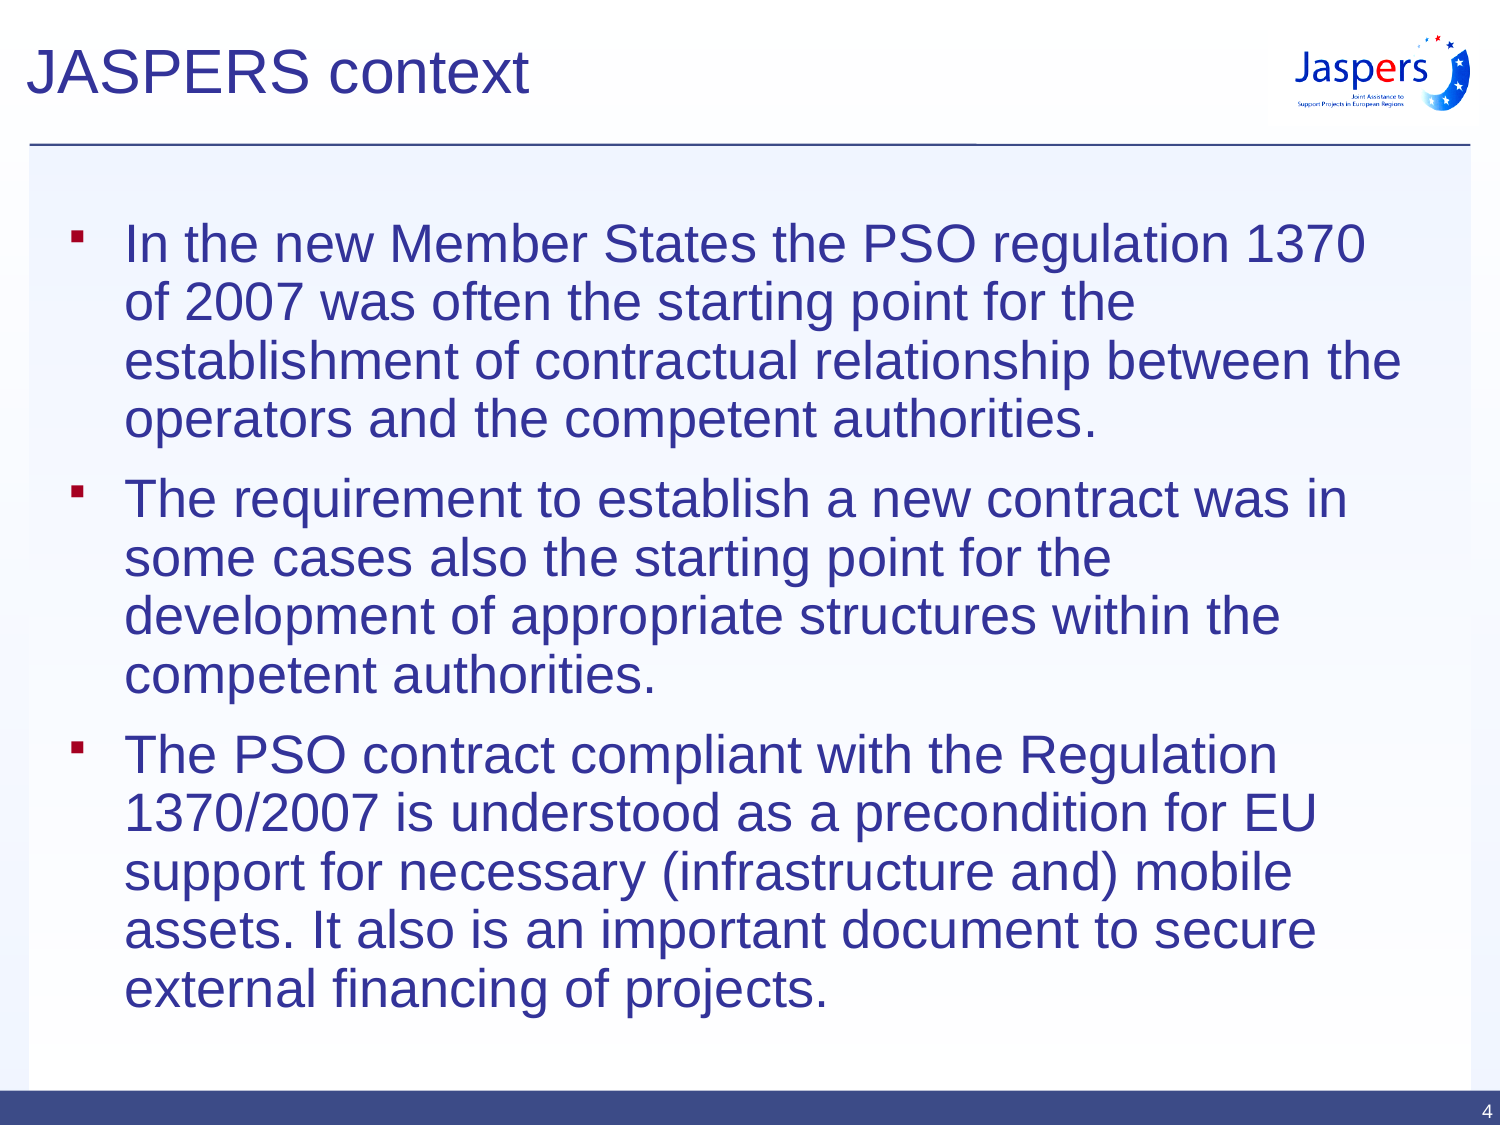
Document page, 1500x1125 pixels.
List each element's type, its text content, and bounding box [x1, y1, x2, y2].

slide_number 4 [1195, 1091, 1500, 1125]
list In the new Member States the PSO regulation 1370 of 2007 was often the starting point for the establishment of contractual relationship between the operators and the competent authorities. The requirement to establish a new contract was in some cases also the starting point for the development of appropriate structures within the competent authorities. The PSO contract compliant with the Regulation 1370/2007 is understood as a precondition for EU support for necessary (infrastructure and) mobile assets. It also is an important document to secure external financing of projects. [53, 208, 1435, 1071]
title JASPERS context [11, 0, 1306, 138]
